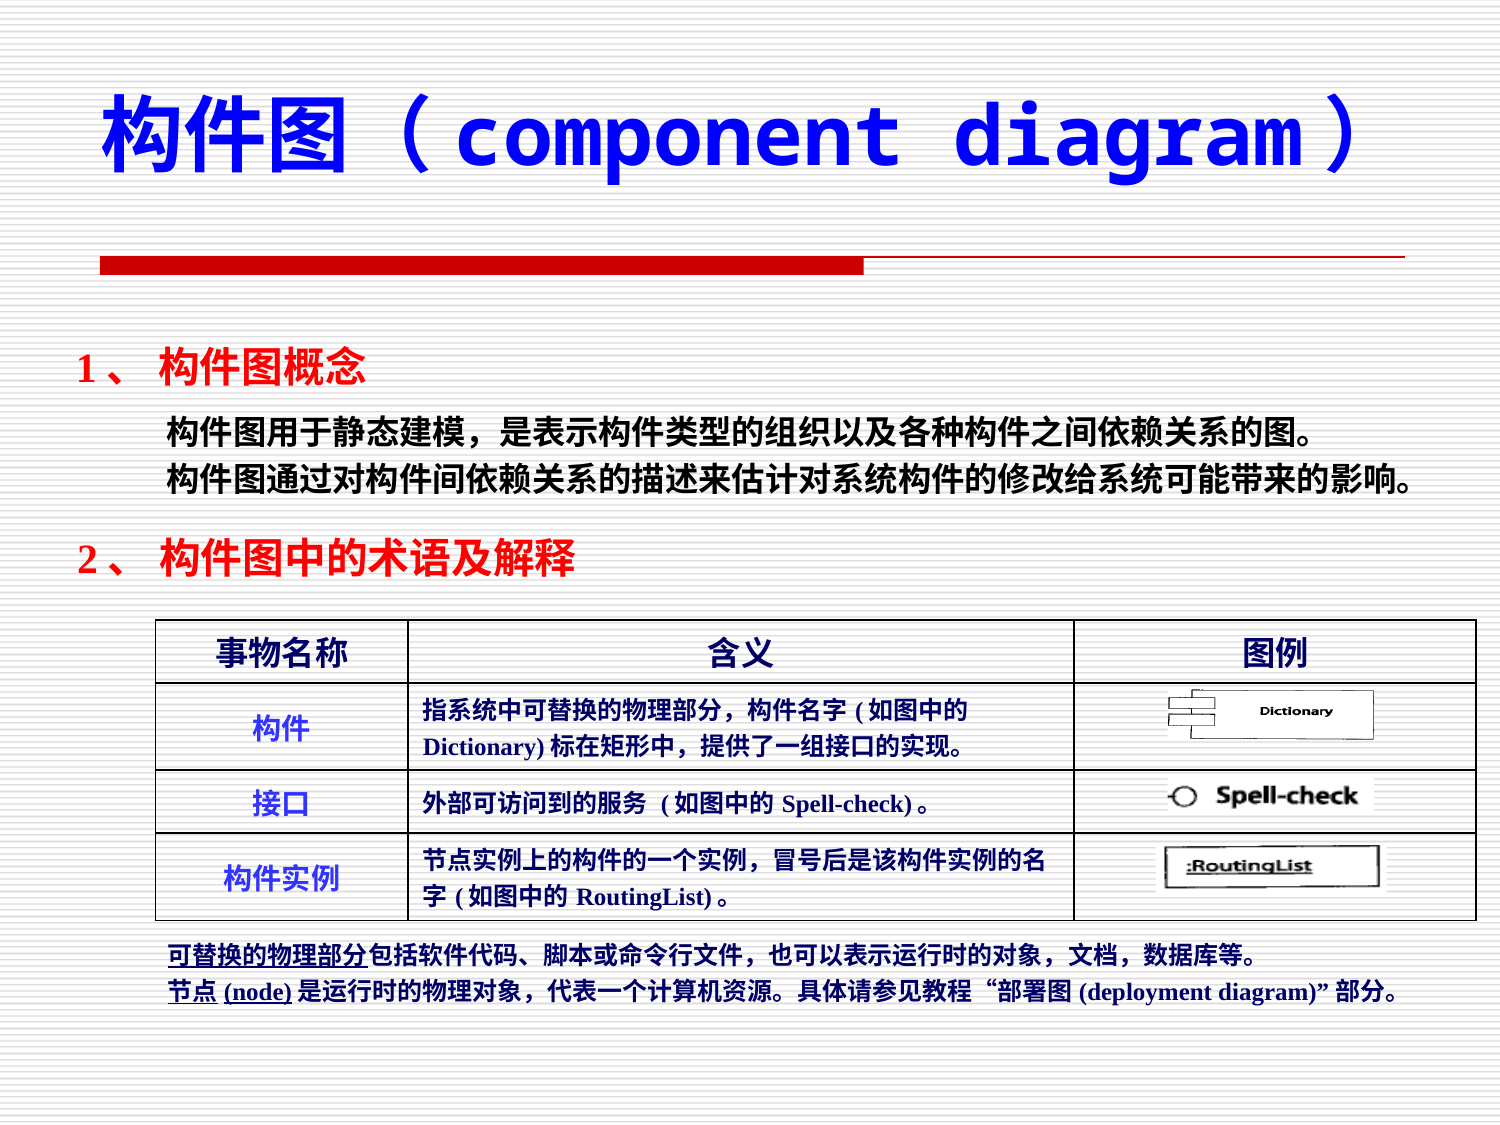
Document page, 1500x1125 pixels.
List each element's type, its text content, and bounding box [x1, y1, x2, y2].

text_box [1167, 775, 1375, 814]
table_cell 接口 [156, 771, 407, 832]
table_cell [1075, 684, 1475, 769]
text_box 1、 构件图概念 [61, 333, 382, 399]
table_cell [1075, 834, 1475, 920]
table_header 事物名称 [156, 621, 407, 682]
table_header 图例 [1075, 621, 1475, 682]
table_cell 外部可访问到的服务 (如图中的Spell-check)。 [409, 771, 1073, 832]
picture [0, 0, 1500, 1125]
table_cell 构件 [156, 684, 407, 769]
table_cell 节点实例上的构件的一个实例，冒号后是该构件实例的名字(如图中的RoutingList)。 [409, 834, 1073, 920]
table_cell [1075, 771, 1475, 832]
text_box 可替换的物理部分包括软件代码、脚本或命令行文件，也可以表示运行时的对象，文档，数据库等。 节点(node)是运行时的物理对象，代表一个计算机资源。具体请参见教程“部署图(deployment diagram)”部分。 [153, 937, 1500, 1013]
text_box 2、 构件图中的术语及解释 [76, 531, 1477, 588]
table_header 含义 [409, 621, 1073, 682]
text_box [1167, 689, 1375, 740]
text_box 构件图用于静态建模，是表示构件类型的组织以及各种构件之间依赖关系的图。 构件图通过对构件间依赖关系的描述来估计对系统构件的修改给系统可能带来的影响。 [74, 404, 1475, 567]
text_box 构件图（component diagram） [85, 75, 1500, 158]
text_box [1155, 844, 1387, 895]
table_cell 指系统中可替换的物理部分，构件名字(如图中的Dictionary)标在矩形中，提供了一组接口的实现。 [409, 684, 1073, 769]
table_cell 构件实例 [156, 834, 407, 920]
